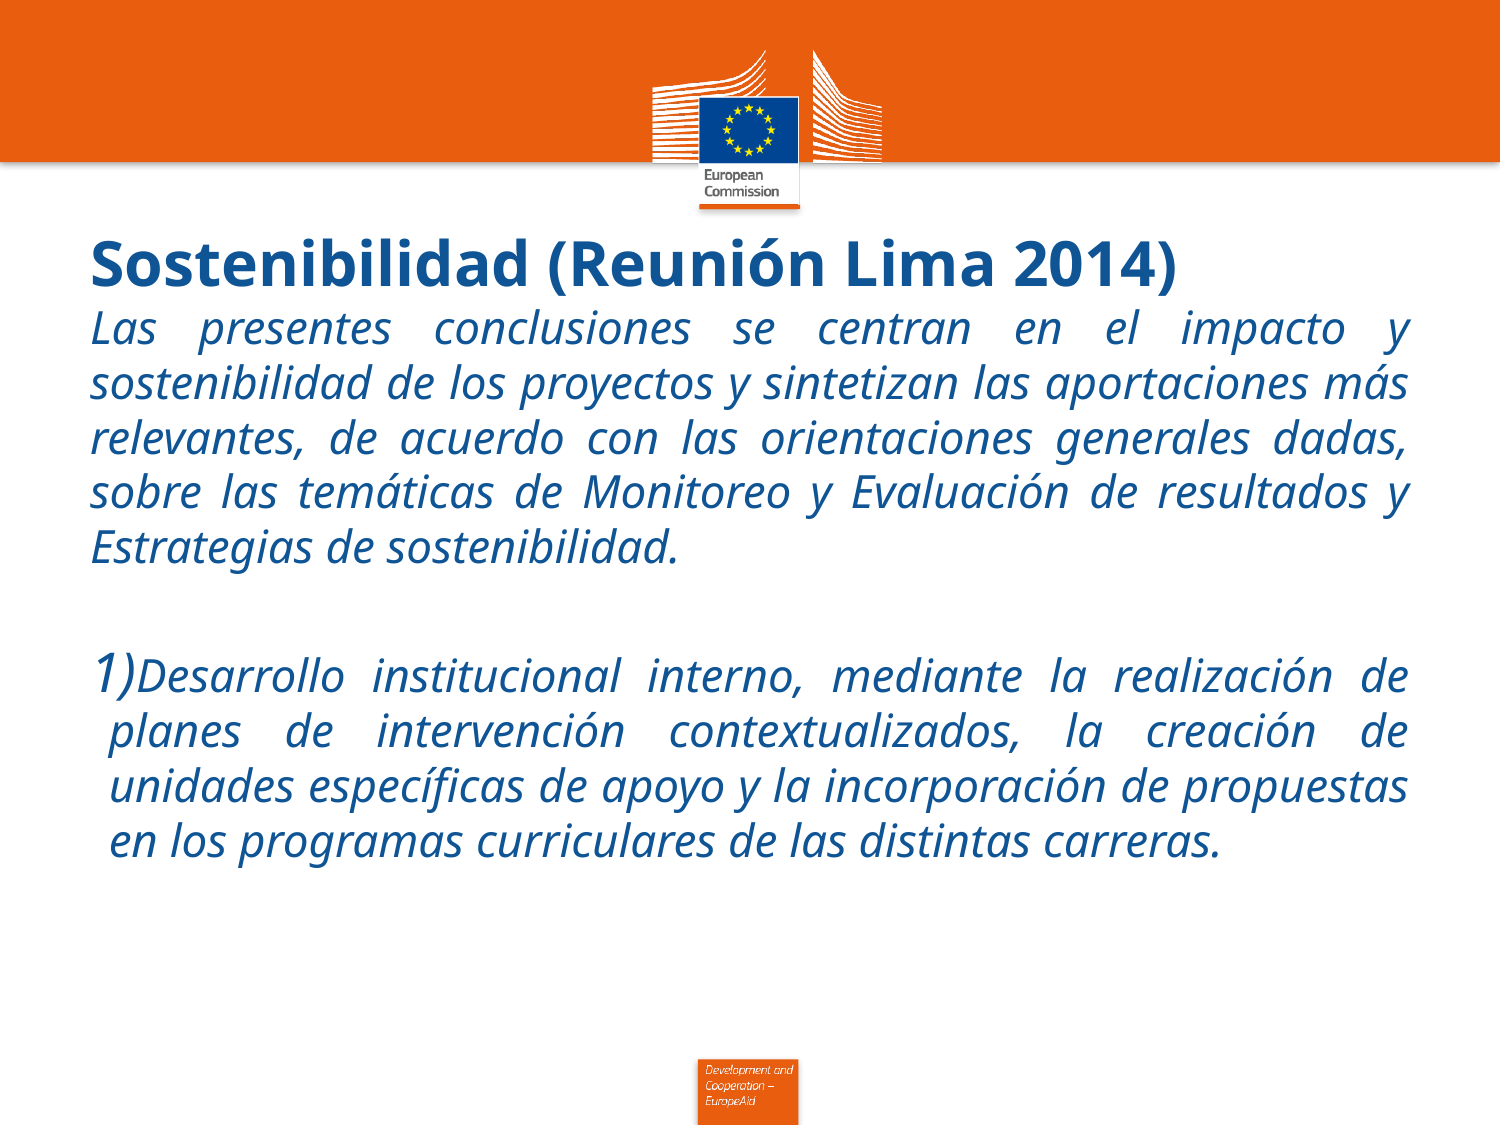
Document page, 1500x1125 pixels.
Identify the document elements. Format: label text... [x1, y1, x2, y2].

picture [698, 1059, 799, 1125]
picture [615, 50, 882, 184]
title Sostenibilidad (Reunión Lima 2014) [74, 184, 1426, 290]
list Las presentes conclusiones se centran en el impacto y sostenibilidad de los proyectos y sintetizan las aportaciones más relevantes, de acuerdo con las orientaciones generales dadas, sobre las temáticas de Monitoreo y Evaluación de resultados y Estrategias de sostenibilidad. Desarrollo institucional interno, mediante la realización de planes de intervención contextualizados, la creación de unidades específicas de apoyo y la incorporación de propuestas en los programas curriculares de las distintas carreras. [74, 290, 1426, 953]
